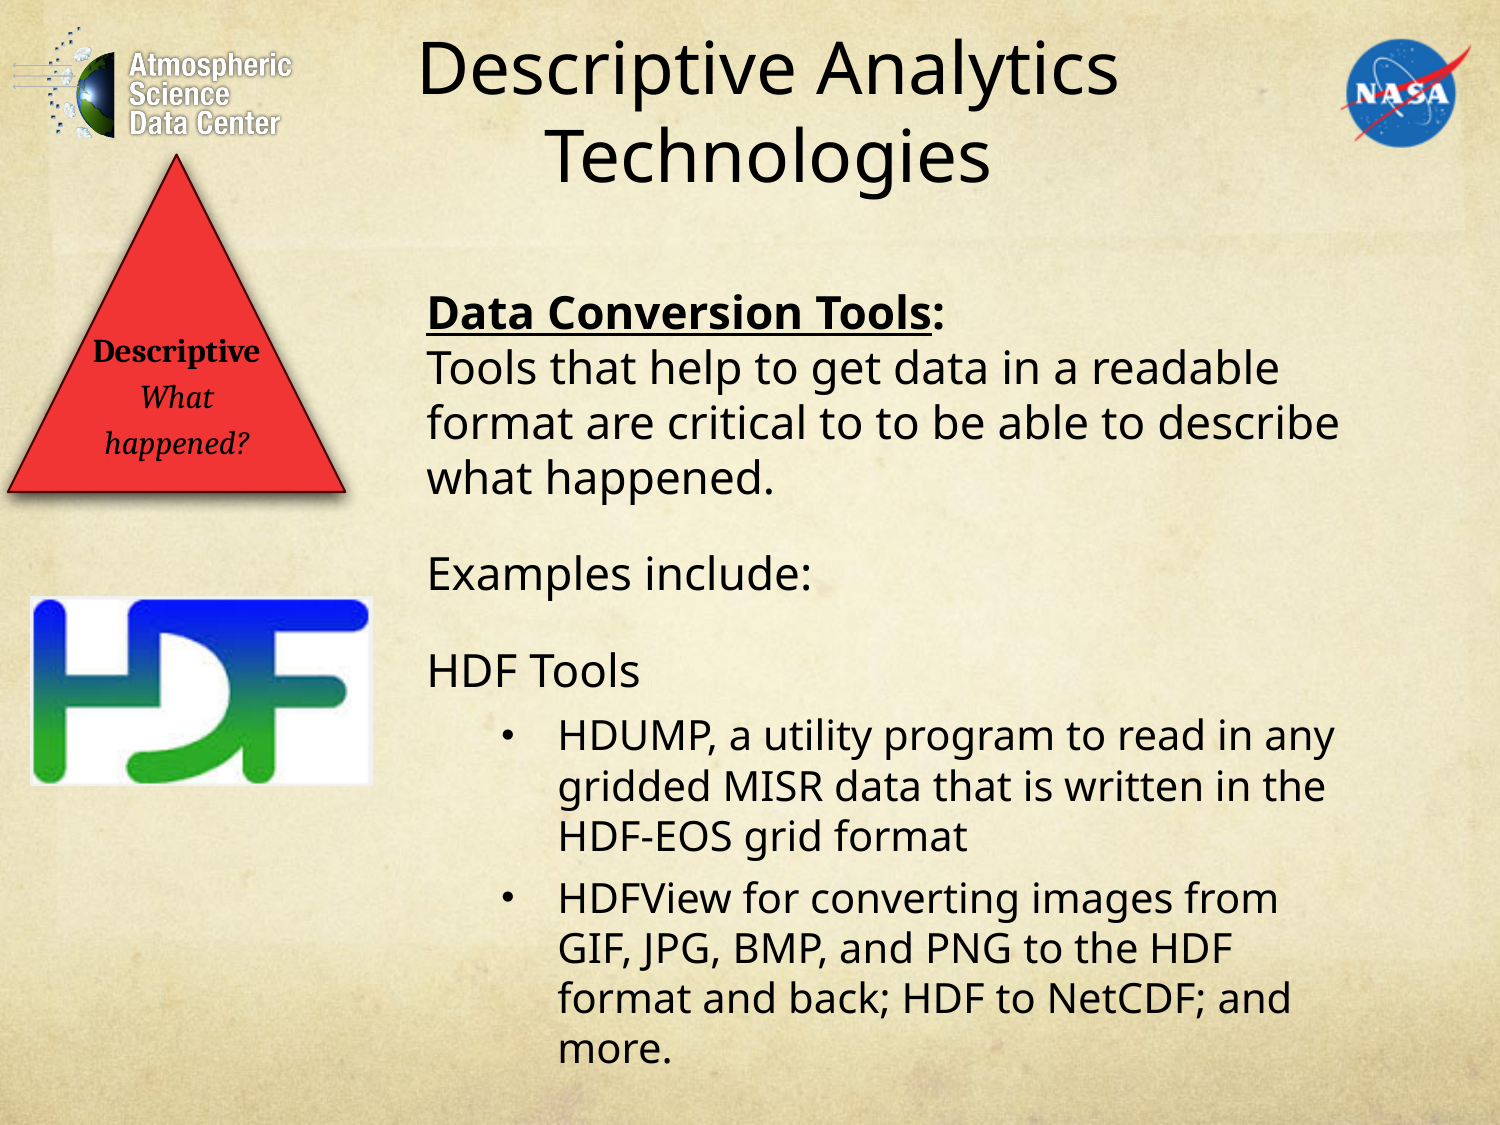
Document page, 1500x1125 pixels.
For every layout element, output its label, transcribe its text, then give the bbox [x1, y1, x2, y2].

list Data Conversion Tools: Tools that help to get data in a readable format are critical to to be able to describe what happened. Examples include: HDF Tools HDUMP, a utility program to read in any gridded MISR data that is written in the HDF-EOS grid format HDFView for converting images from GIF, JPG, BMP, and PNG to the HDF format and back; HDF to NetCDF; and more. [411, 276, 1370, 1086]
picture [0, 0, 1500, 1125]
text_box [95, 153, 258, 315]
title Descriptive Analytics Technologies [312, 53, 1225, 166]
text_box [6, 391, 57, 494]
text_box [297, 393, 347, 494]
text_box Descriptive What happened? [57, 315, 297, 504]
